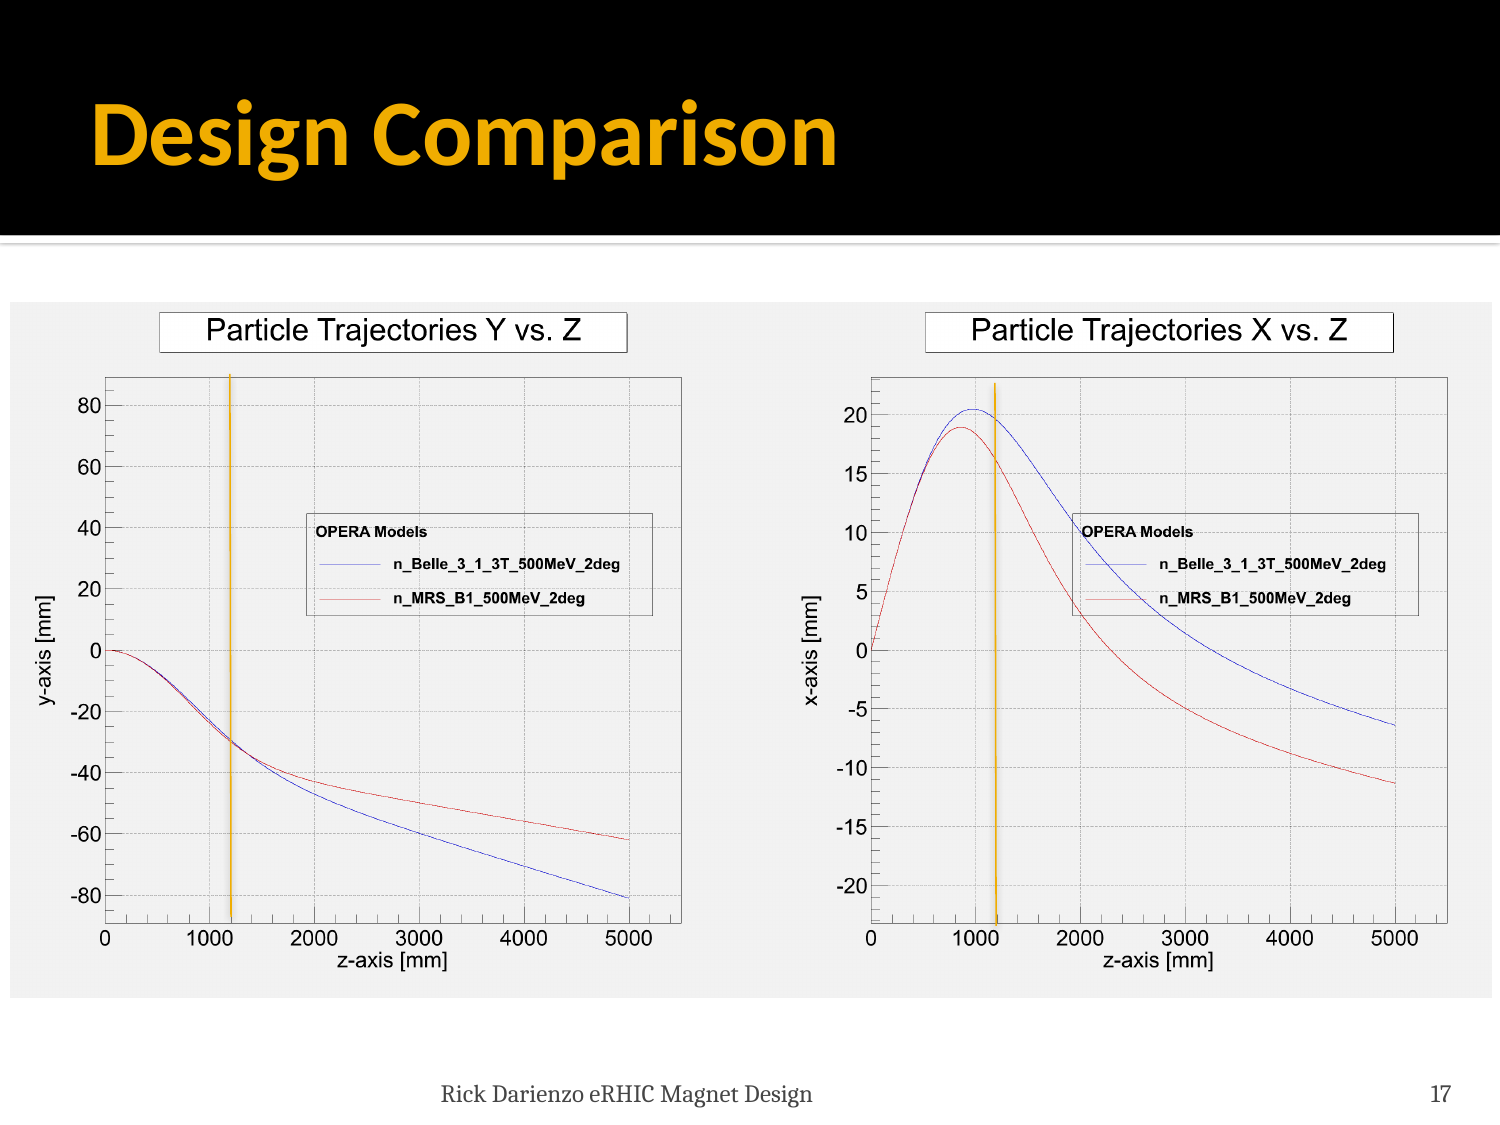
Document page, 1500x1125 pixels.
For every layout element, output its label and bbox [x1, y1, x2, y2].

list [10, 3, 1492, 1125]
